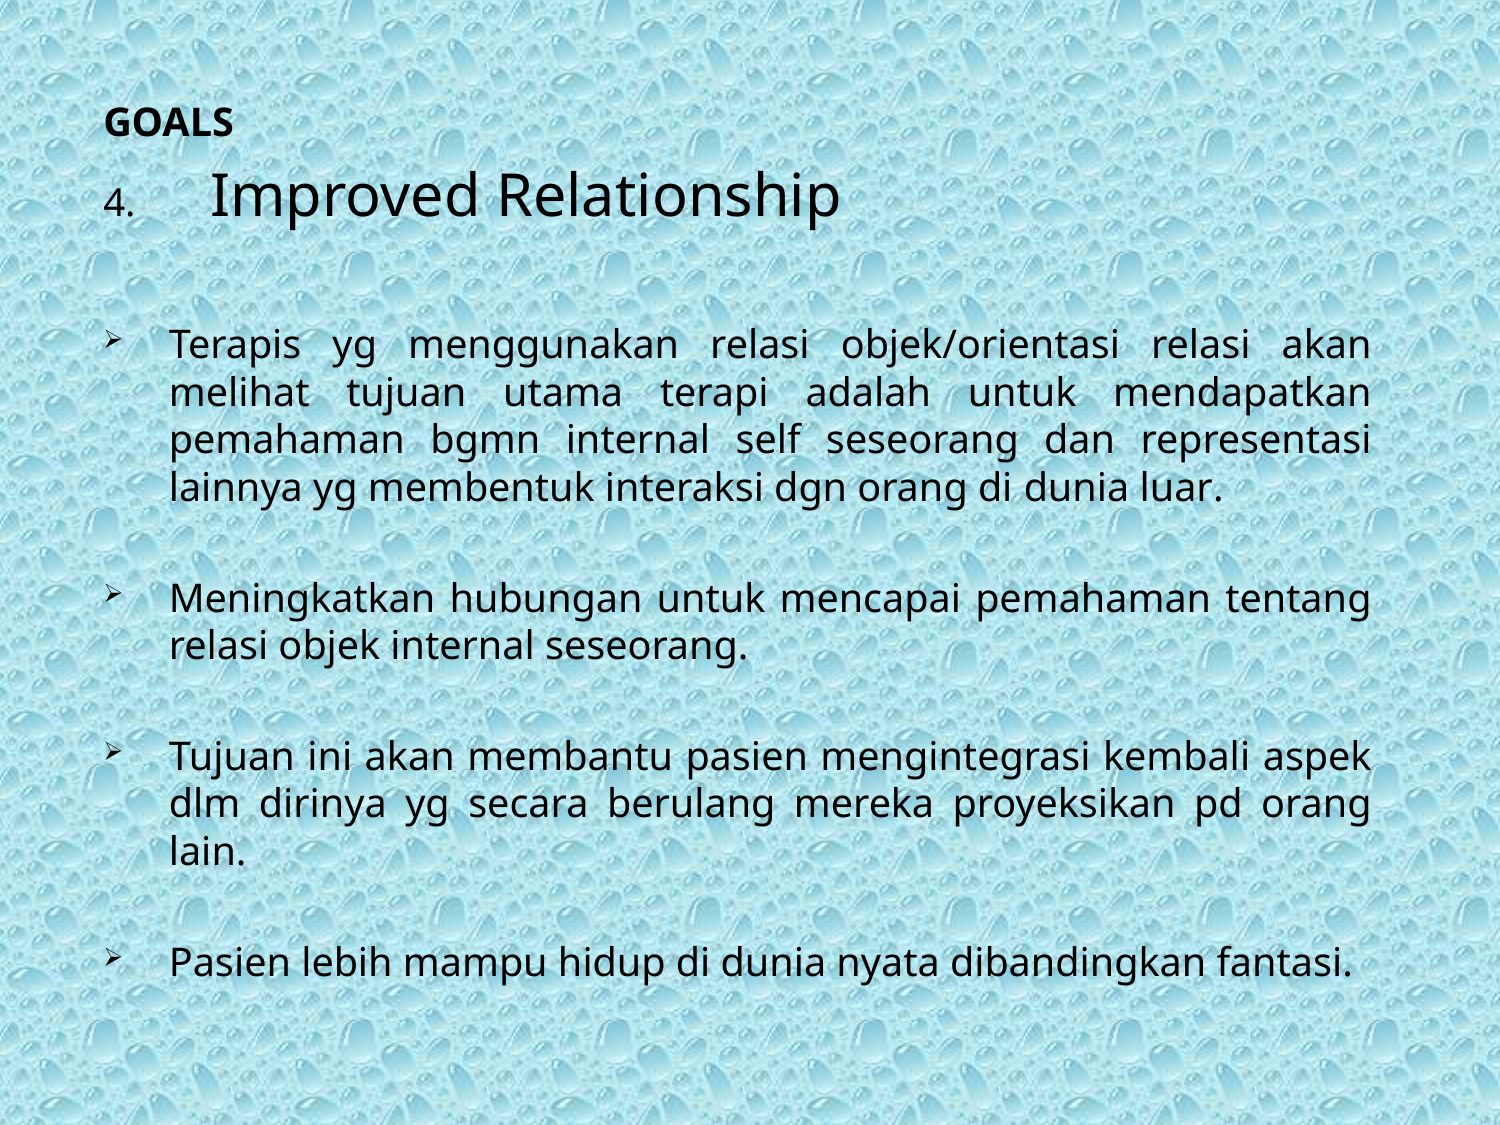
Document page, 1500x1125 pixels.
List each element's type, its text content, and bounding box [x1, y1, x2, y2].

subtitle GOALS Improved Relationship Terapis yg menggunakan relasi objek/orientasi relasi akan melihat tujuan utama terapi adalah untuk mendapatkan pemahaman bgmn internal self seseorang dan representasi lainnya yg membentuk interaksi dgn orang di dunia luar. Meningkatkan hubungan untuk mencapai pemahaman tentang relasi objek internal seseorang. Tujuan ini akan membantu pasien mengintegrasi kembali aspek dlm dirinya yg secara berulang mereka proyeksikan pd orang lain. Pasien lebih mampu hidup di dunia nyata dibandingkan fantasi. [88, 90, 1388, 1024]
picture [0, 0, 1500, 1125]
